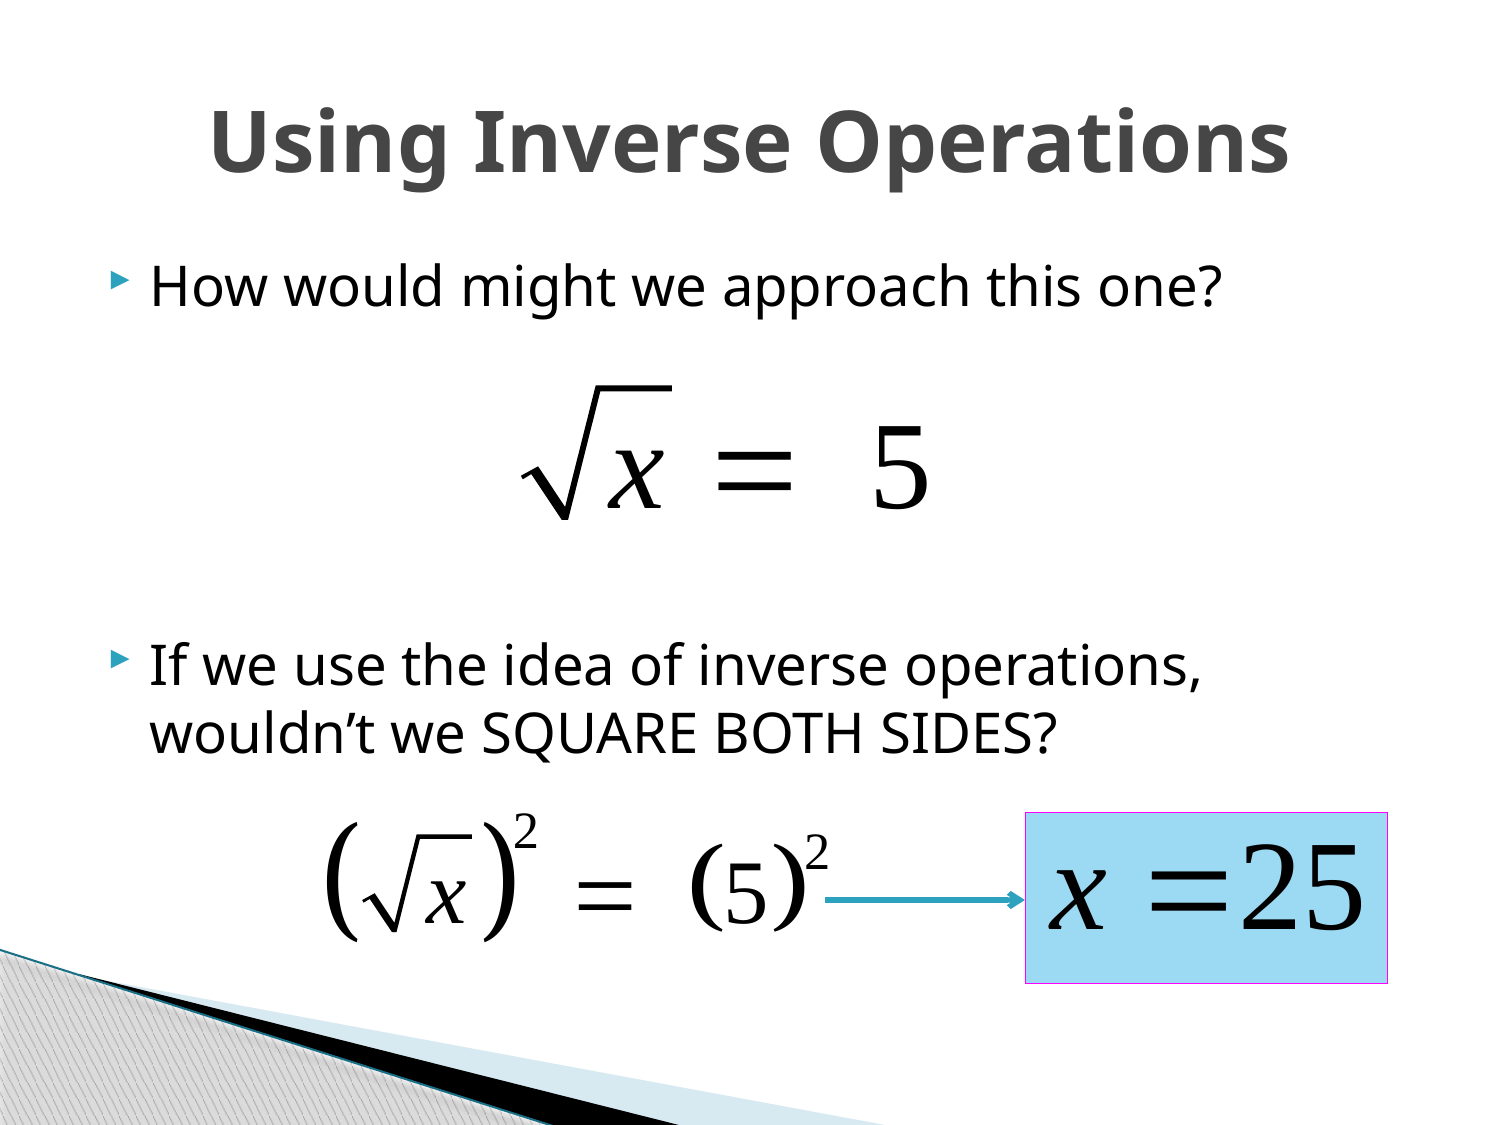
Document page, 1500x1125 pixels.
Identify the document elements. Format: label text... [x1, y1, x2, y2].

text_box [499, 362, 949, 561]
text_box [1024, 812, 1389, 984]
title Using Inverse Operations [75, 45, 1425, 233]
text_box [312, 787, 851, 993]
list How would might we approach this one? If we use the idea of inverse operations, wouldn’t we SQUARE BOTH SIDES? [75, 243, 1425, 986]
